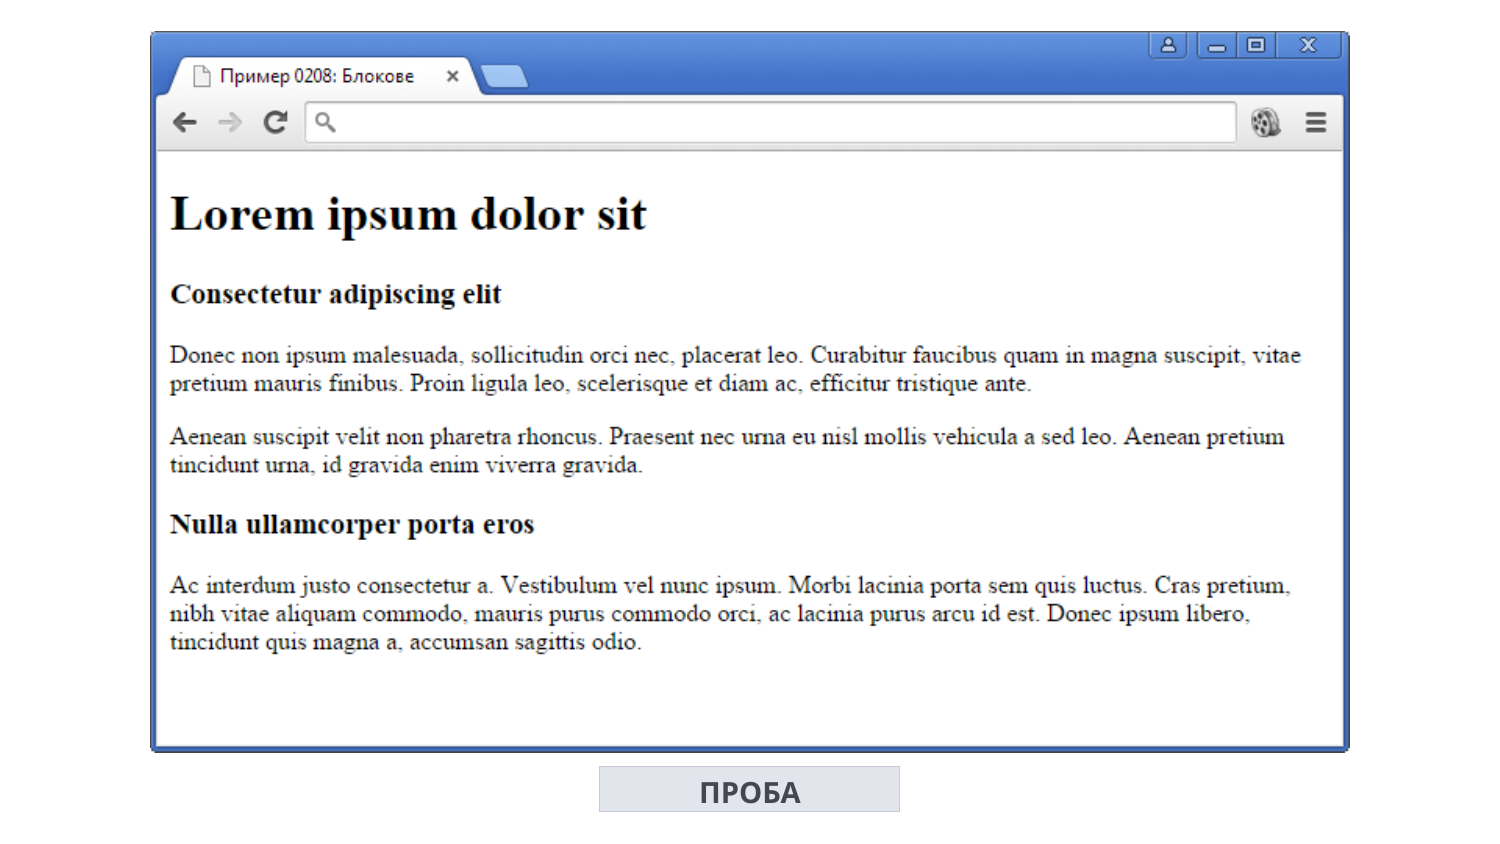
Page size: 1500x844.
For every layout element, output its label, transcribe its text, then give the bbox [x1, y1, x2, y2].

text_box ПРОБА [599, 766, 900, 812]
picture [149, 31, 1351, 753]
